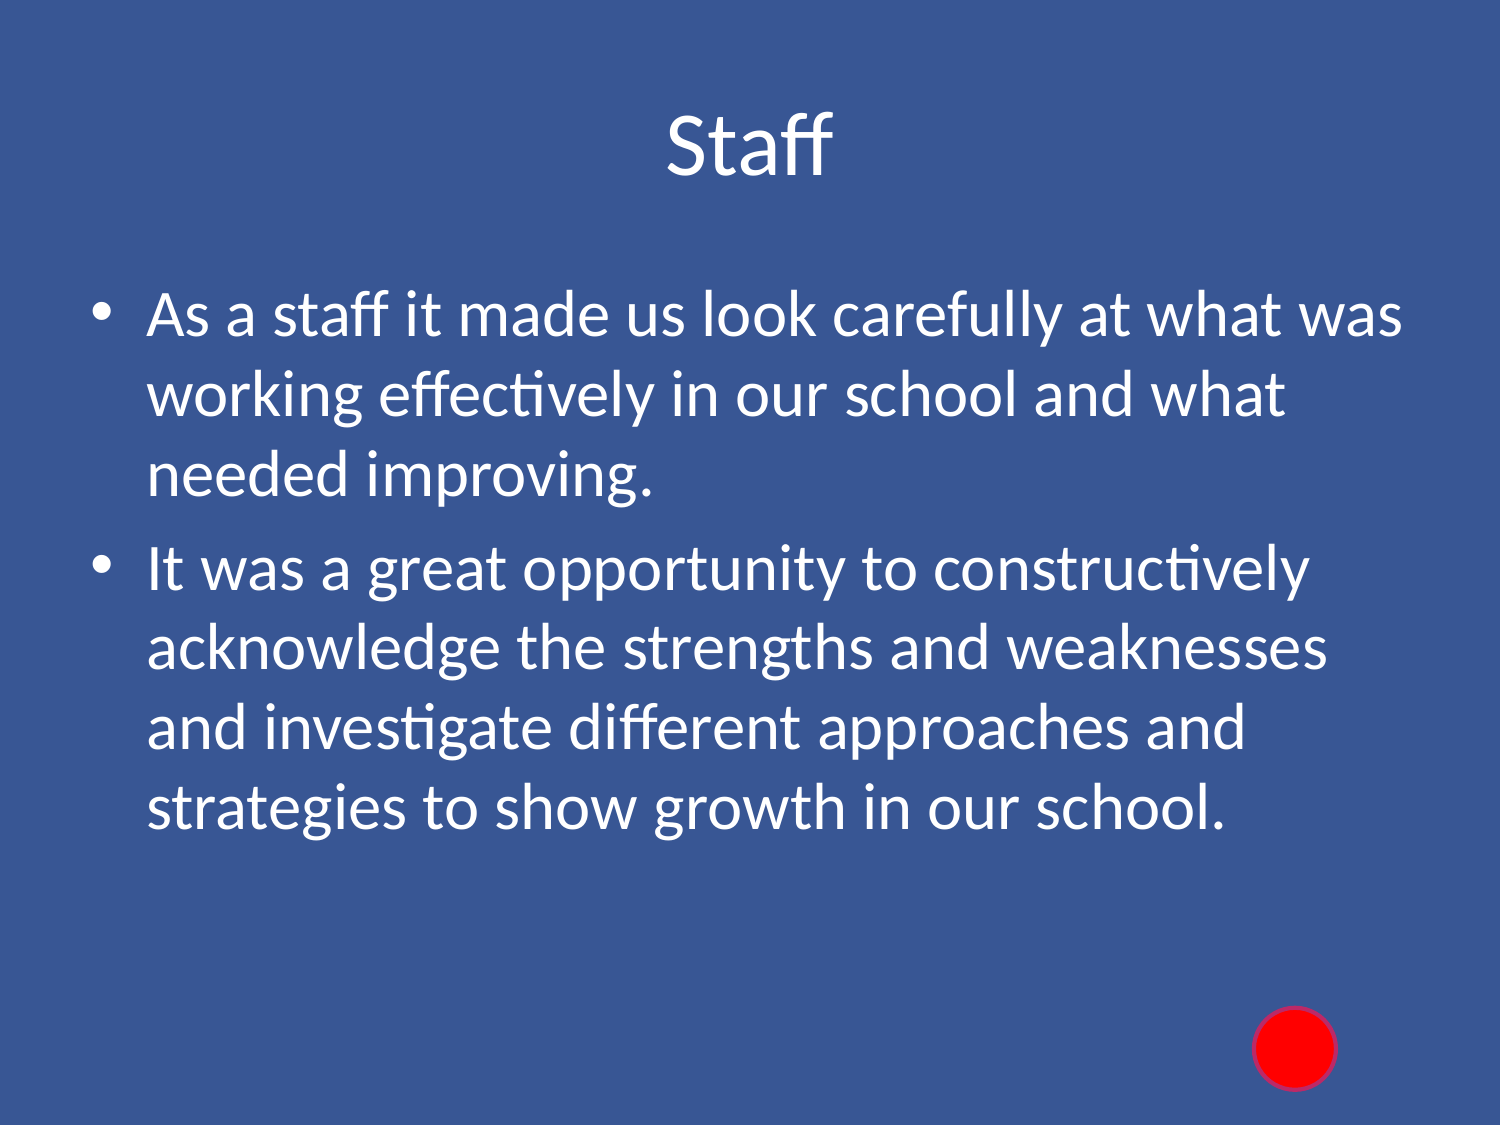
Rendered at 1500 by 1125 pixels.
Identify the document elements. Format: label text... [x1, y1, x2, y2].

list As a staff it made us look carefully at what was working effectively in our school and what needed improving. It was a great opportunity to constructively acknowledge the strengths and weaknesses and investigate different approaches and strategies to show growth in our school. [74, 262, 1426, 1006]
title Staff [74, 44, 1426, 233]
text_box [1251, 1005, 1339, 1092]
